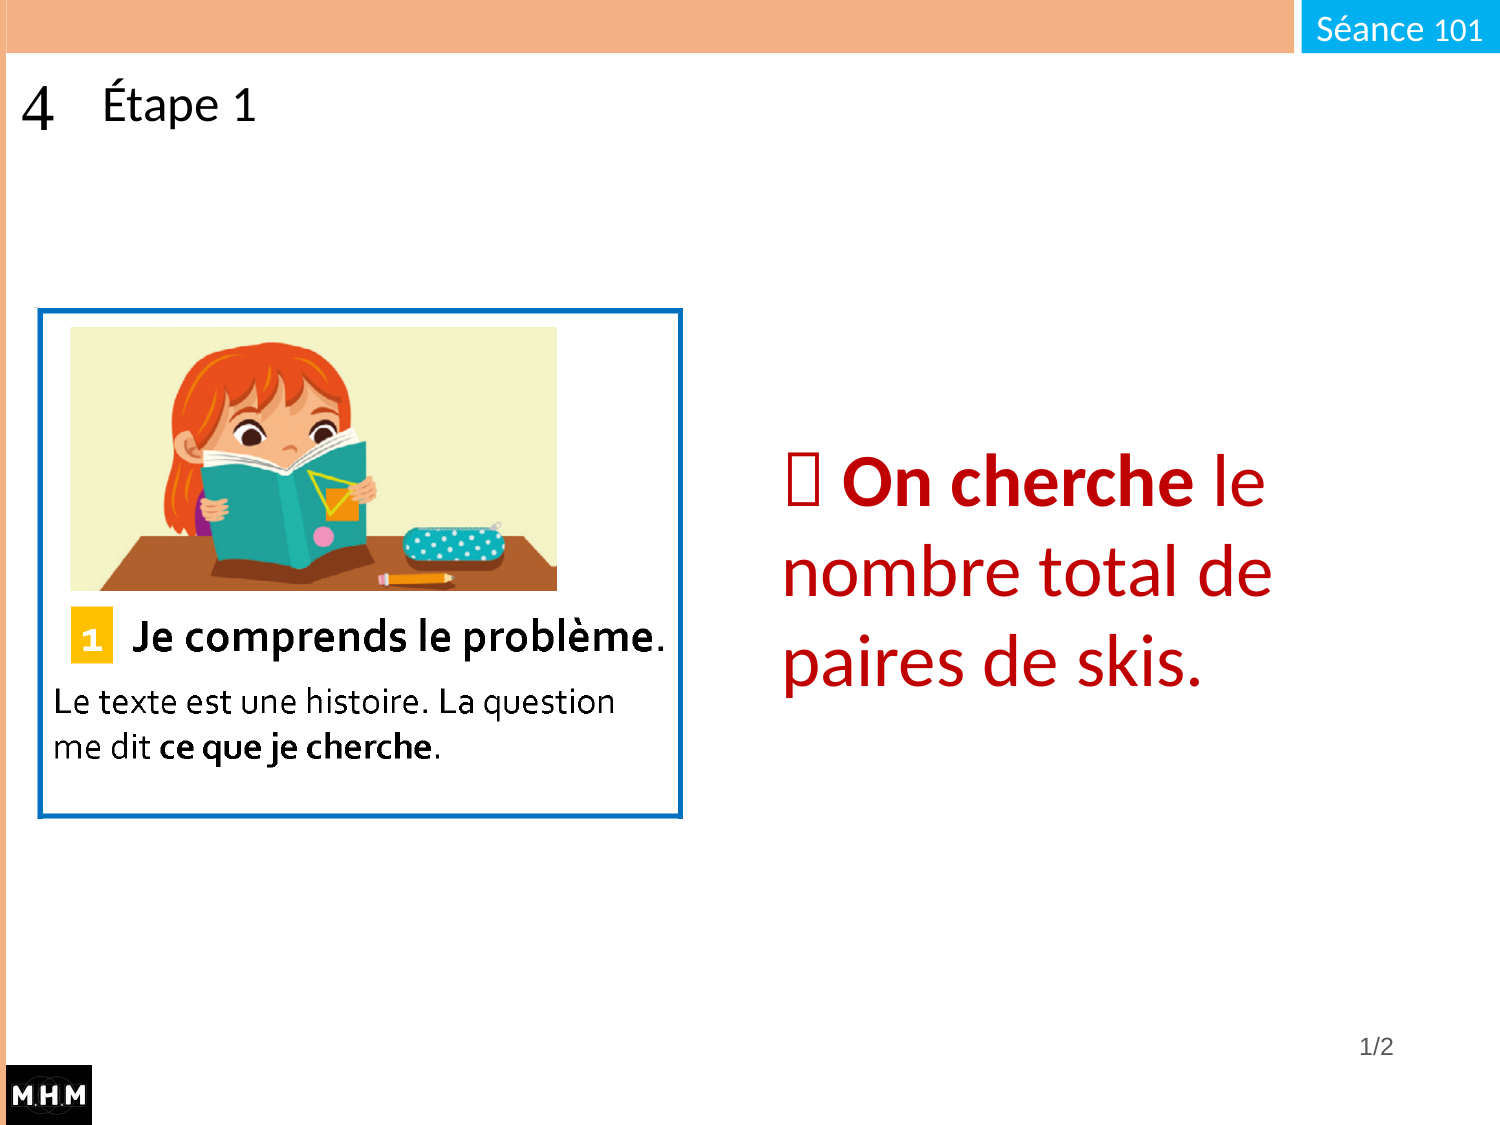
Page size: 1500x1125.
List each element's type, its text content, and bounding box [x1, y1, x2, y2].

picture [34, 306, 684, 819]
text_box  On cherche le nombre total de paires de skis. [766, 424, 1476, 710]
title Étape 1 [87, 32, 1382, 140]
picture [6, 1065, 92, 1125]
text_box 1/2 [1339, 1022, 1414, 1068]
